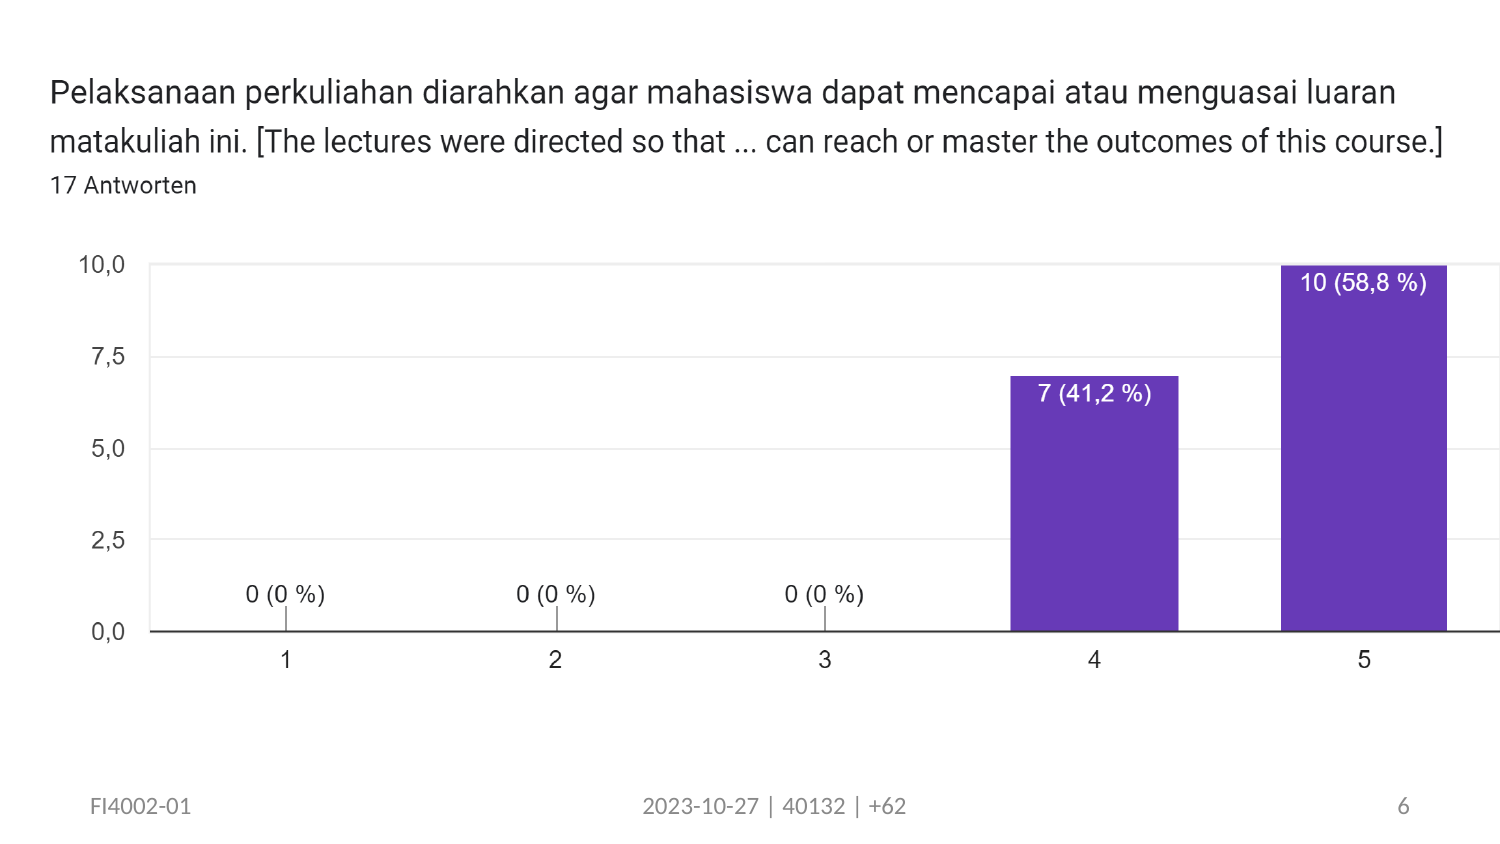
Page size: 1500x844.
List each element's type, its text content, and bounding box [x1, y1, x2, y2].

slide_number FI4002-01 [75, 793, 525, 827]
footer 2023-10-27 | 40132 | +62 [600, 793, 950, 827]
slide_number 6 [1074, 793, 1425, 827]
picture [0, 21, 1500, 785]
